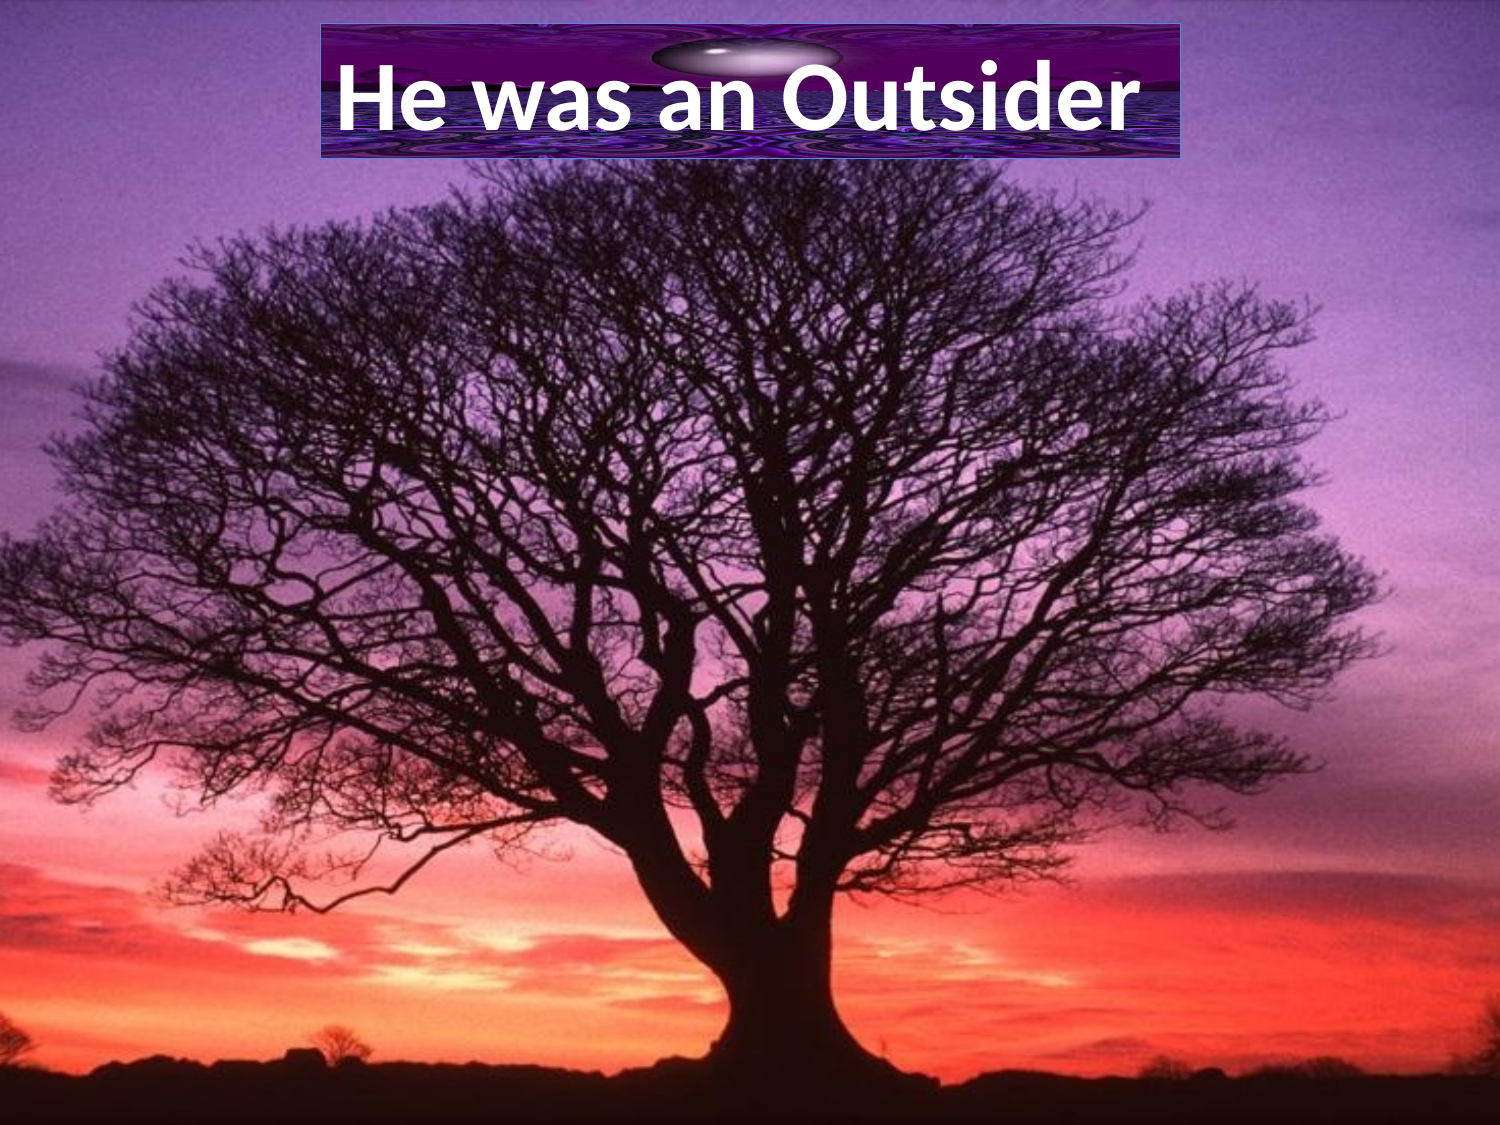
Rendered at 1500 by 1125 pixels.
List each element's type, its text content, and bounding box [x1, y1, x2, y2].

text_box He was an Outsider [320, 23, 1181, 159]
picture [0, 0, 1500, 1125]
